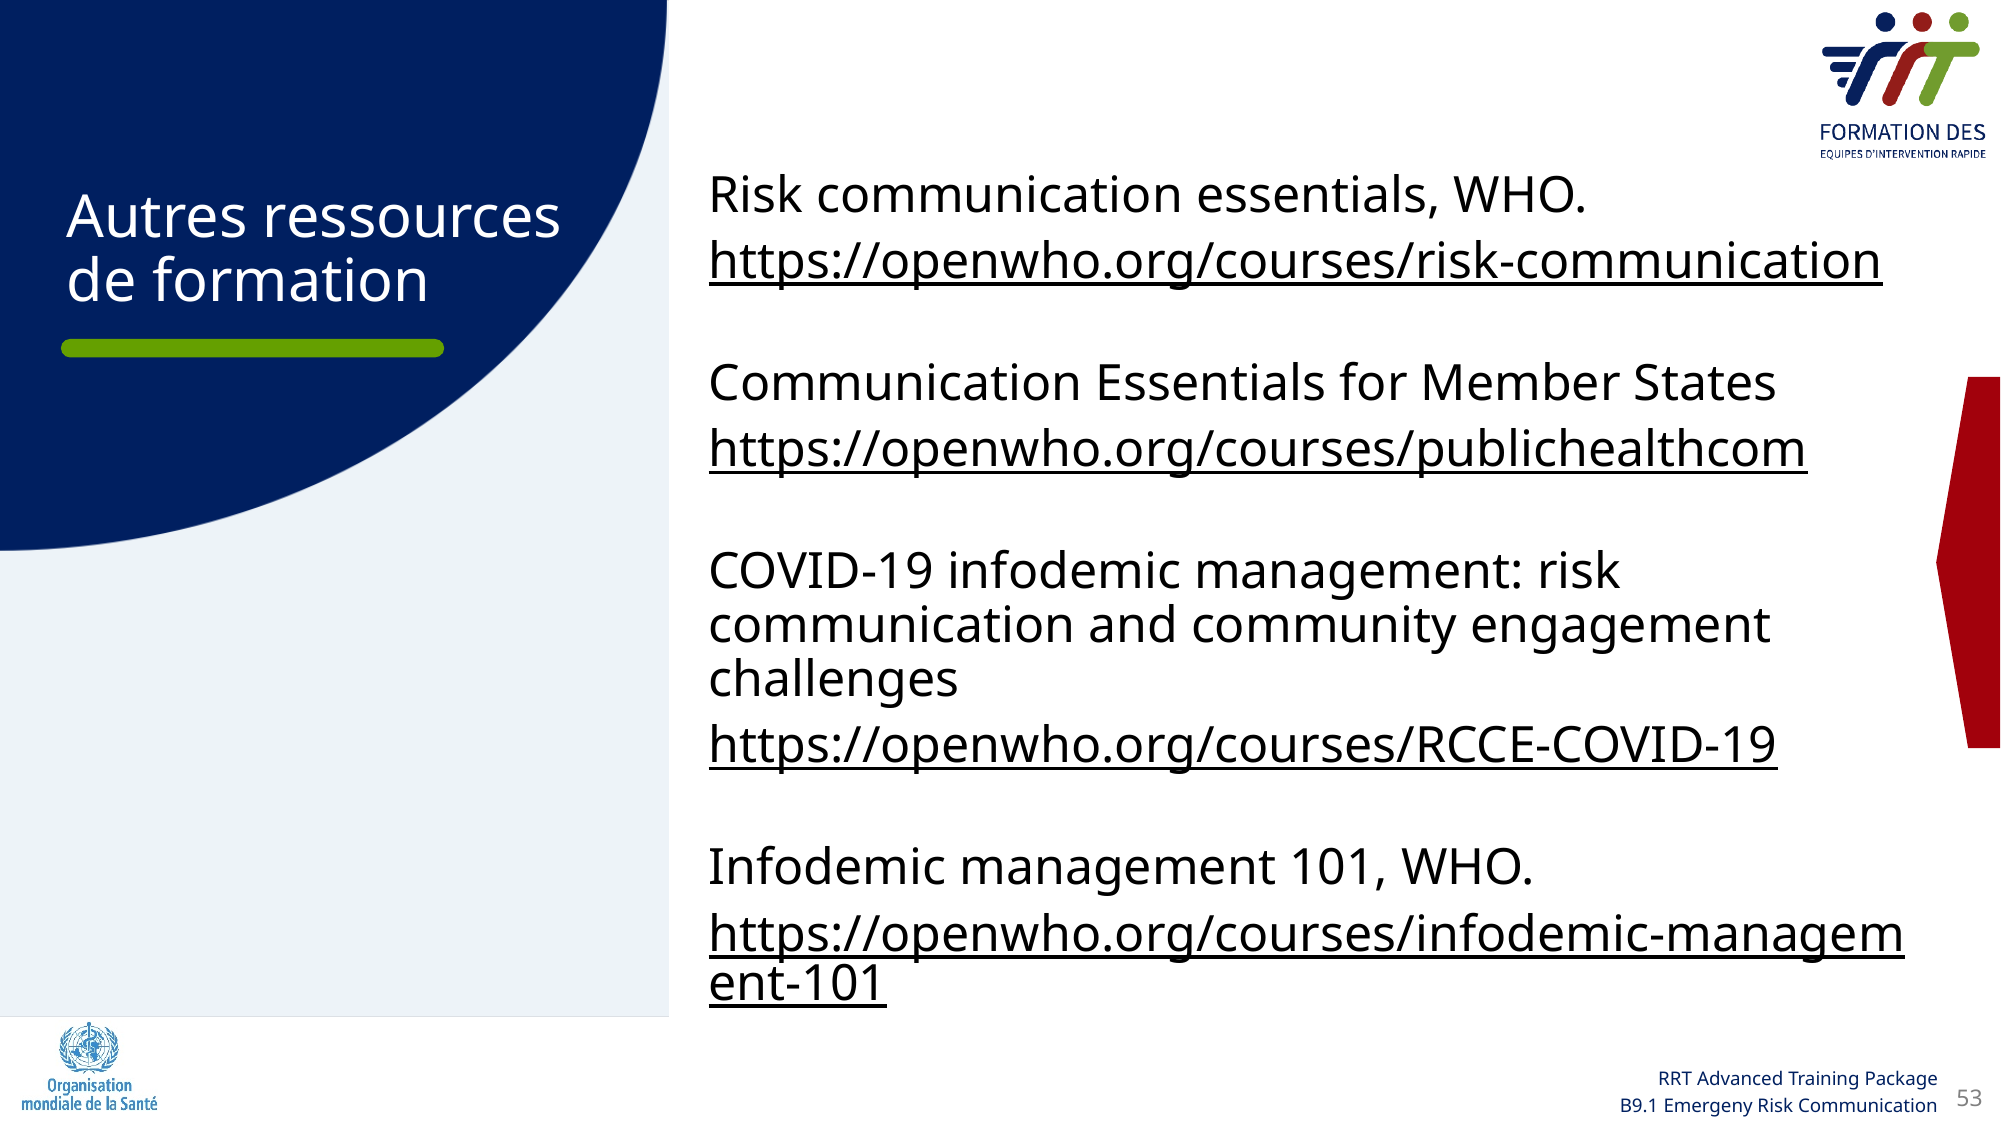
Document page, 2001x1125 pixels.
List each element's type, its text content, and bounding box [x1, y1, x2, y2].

picture [20, 1020, 158, 1111]
picture [1820, 11, 1986, 160]
picture [0, 0, 669, 1018]
list Risk communication essentials, WHO. https://openwho.org/courses/risk-communication Communication Essentials for Member States https://openwho.org/courses/publichealthcom COVID-19 infodemic management: risk communication and community engagement challenges https://openwho.org/courses/RCCE-COVID-19 Infodemic management 101, WHO. https://openwho.org/courses/infodemic-management-101 [700, 137, 1937, 1049]
title Autres ressources de formation [58, 156, 596, 344]
